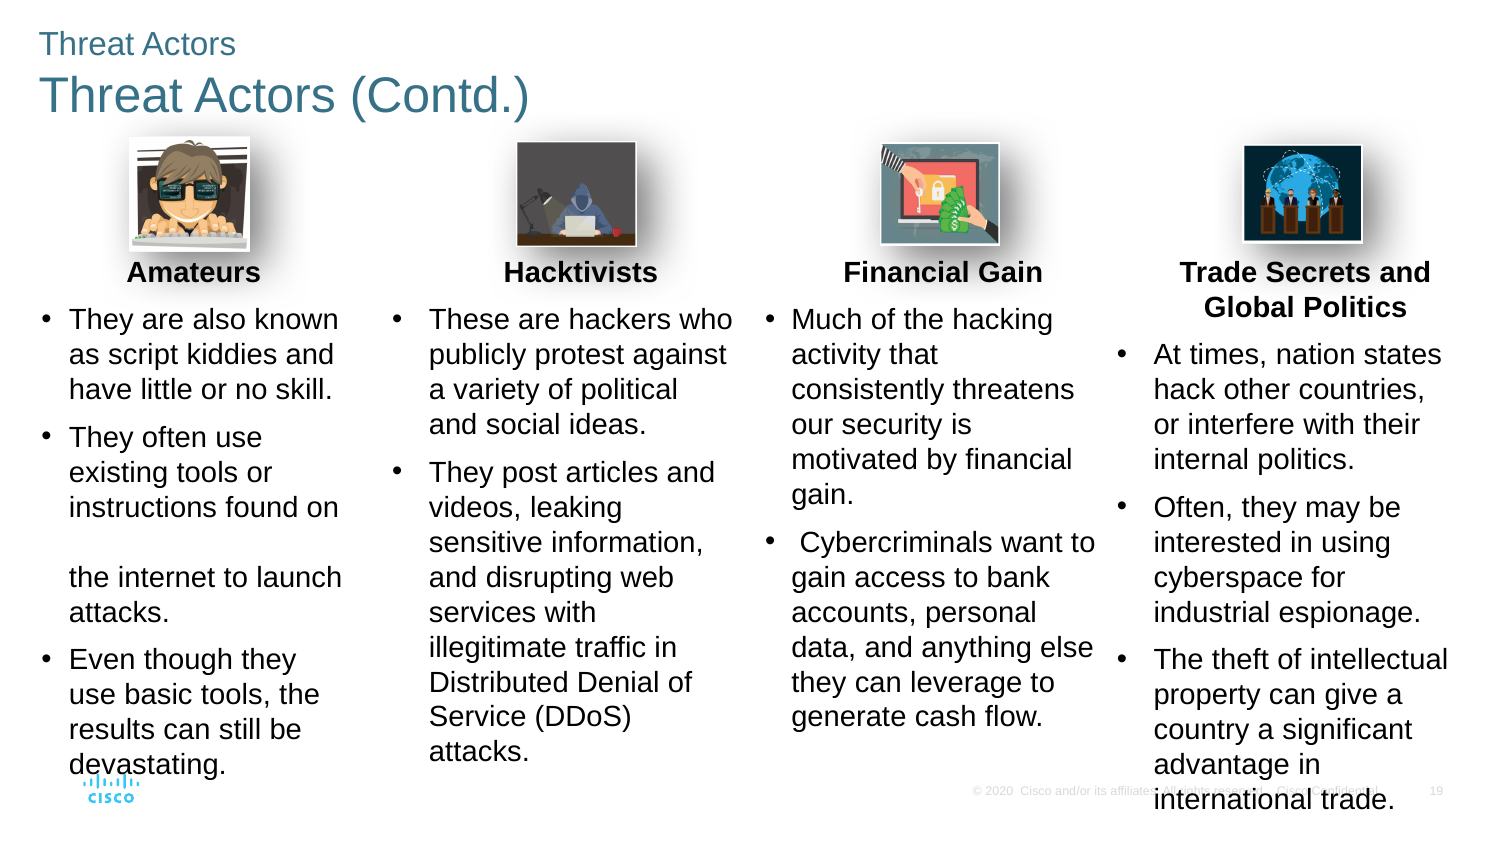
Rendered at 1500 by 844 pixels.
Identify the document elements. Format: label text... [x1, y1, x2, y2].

picture [1242, 144, 1363, 244]
text_box Threat Actors Threat Actors (Contd.) [23, 10, 1500, 135]
list Amateurs They are also known as script kiddies and have little or no skill. They often use existing tools or instructions found on the internet to launch attacks. Even though they use basic tools, the results can still be devastating. [0, 245, 358, 844]
picture [879, 141, 1001, 246]
text_box Trade Secrets and Global Politics At times, nation states hack other countries, or interfere with their internal politics. Often, they may be interested in using cyberspace for industrial espionage. The theft of intellectual property can give a country a significant advantage in international trade. [1083, 245, 1489, 844]
picture [129, 136, 251, 252]
text_box Hacktivists These are hackers who publicly protest against a variety of political and social ideas. They post articles and videos, leaking sensitive information, and disrupting web services with illegitimate traffic in Distributed Denial of Service (DDoS) attacks. [358, 245, 721, 844]
text_box Financial Gain Much of the hacking activity that consistently threatens our security is motivated by financial gain. Cybercriminals want to gain access to bank accounts, personal data, and anything else they can leverage to generate cash flow. [721, 245, 1083, 844]
picture [516, 140, 638, 247]
